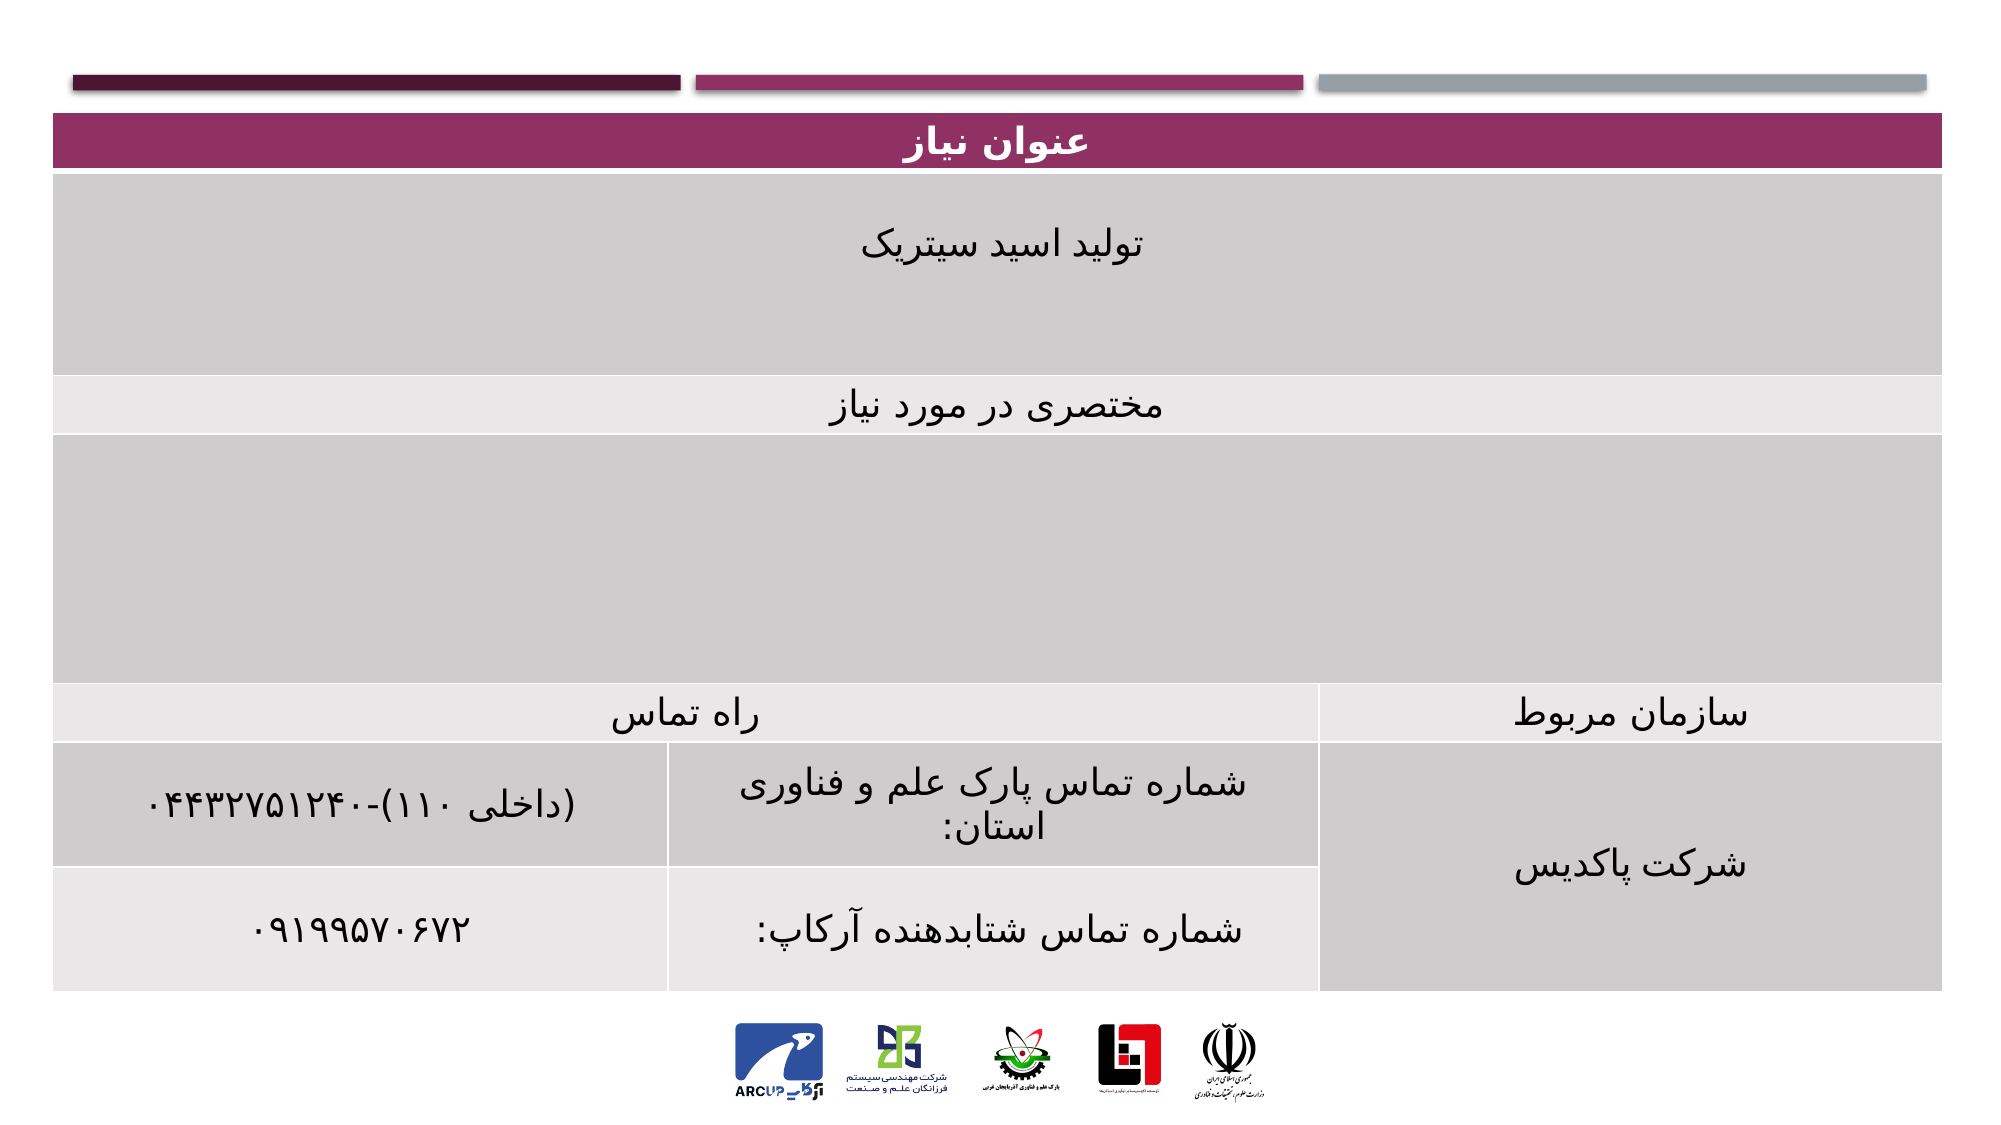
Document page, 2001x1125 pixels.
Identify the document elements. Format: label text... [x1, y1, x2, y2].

table_cell شماره تماس پارک علم و فناوری استان: [669, 743, 1318, 866]
table_cell راه تماس [53, 684, 1318, 741]
table_cell سازمان مربوط [1320, 684, 1942, 741]
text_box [728, 1018, 1271, 1103]
table_cell [53, 435, 1942, 683]
table_header عنوان نیاز [53, 113, 1942, 168]
table_cell شماره تماس شتابدهنده آرکاپ: [669, 868, 1318, 991]
table_cell ۰۹۱۹۹۵۷۰۶۷۲ [53, 868, 667, 991]
table_cell مختصری در مورد نیاز [53, 376, 1942, 433]
table_cell تولید اسید سیتریک [53, 174, 1942, 375]
table_cell (داخلی ۱۱۰)-۰۴۴۳۲۷۵۱۲۴۰ [53, 743, 667, 866]
table_cell شرکت پاکدیس [1320, 743, 1942, 991]
